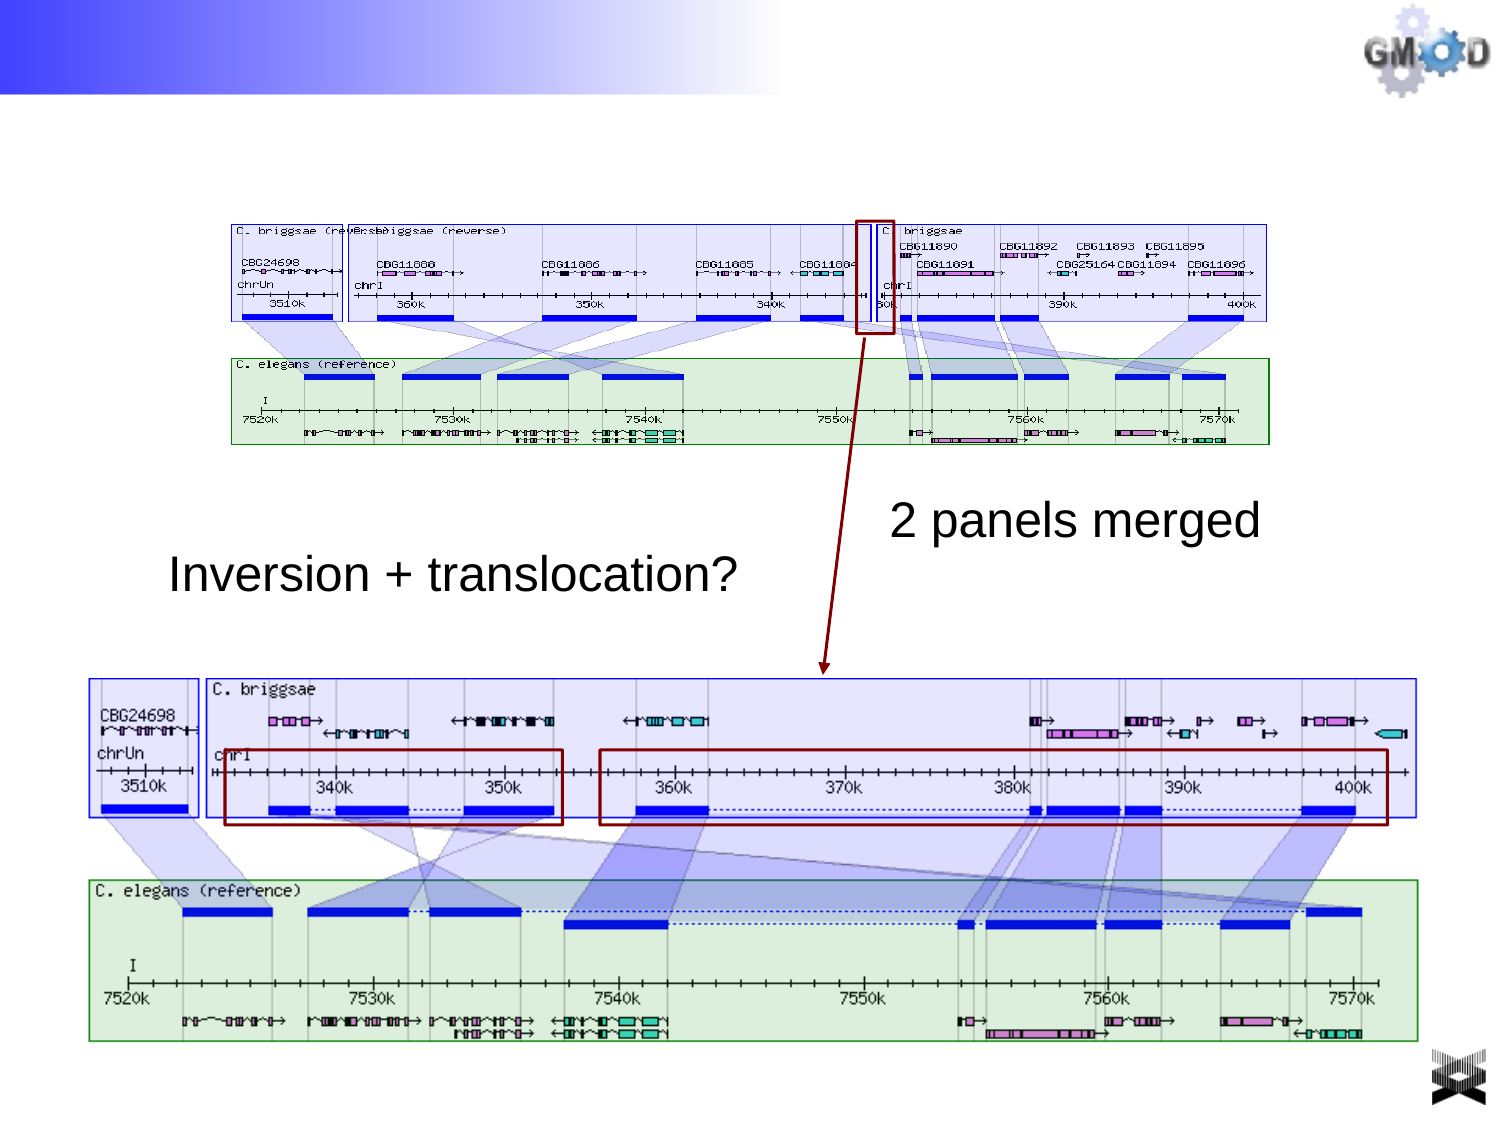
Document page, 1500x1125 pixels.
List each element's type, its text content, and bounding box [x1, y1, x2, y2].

picture [80, 677, 1426, 1051]
text_box 2 panels merged [874, 480, 1277, 555]
text_box [818, 458, 850, 676]
text_box Inversion + translocation? [153, 534, 754, 610]
picture [1431, 1049, 1487, 1105]
picture [224, 224, 1276, 450]
